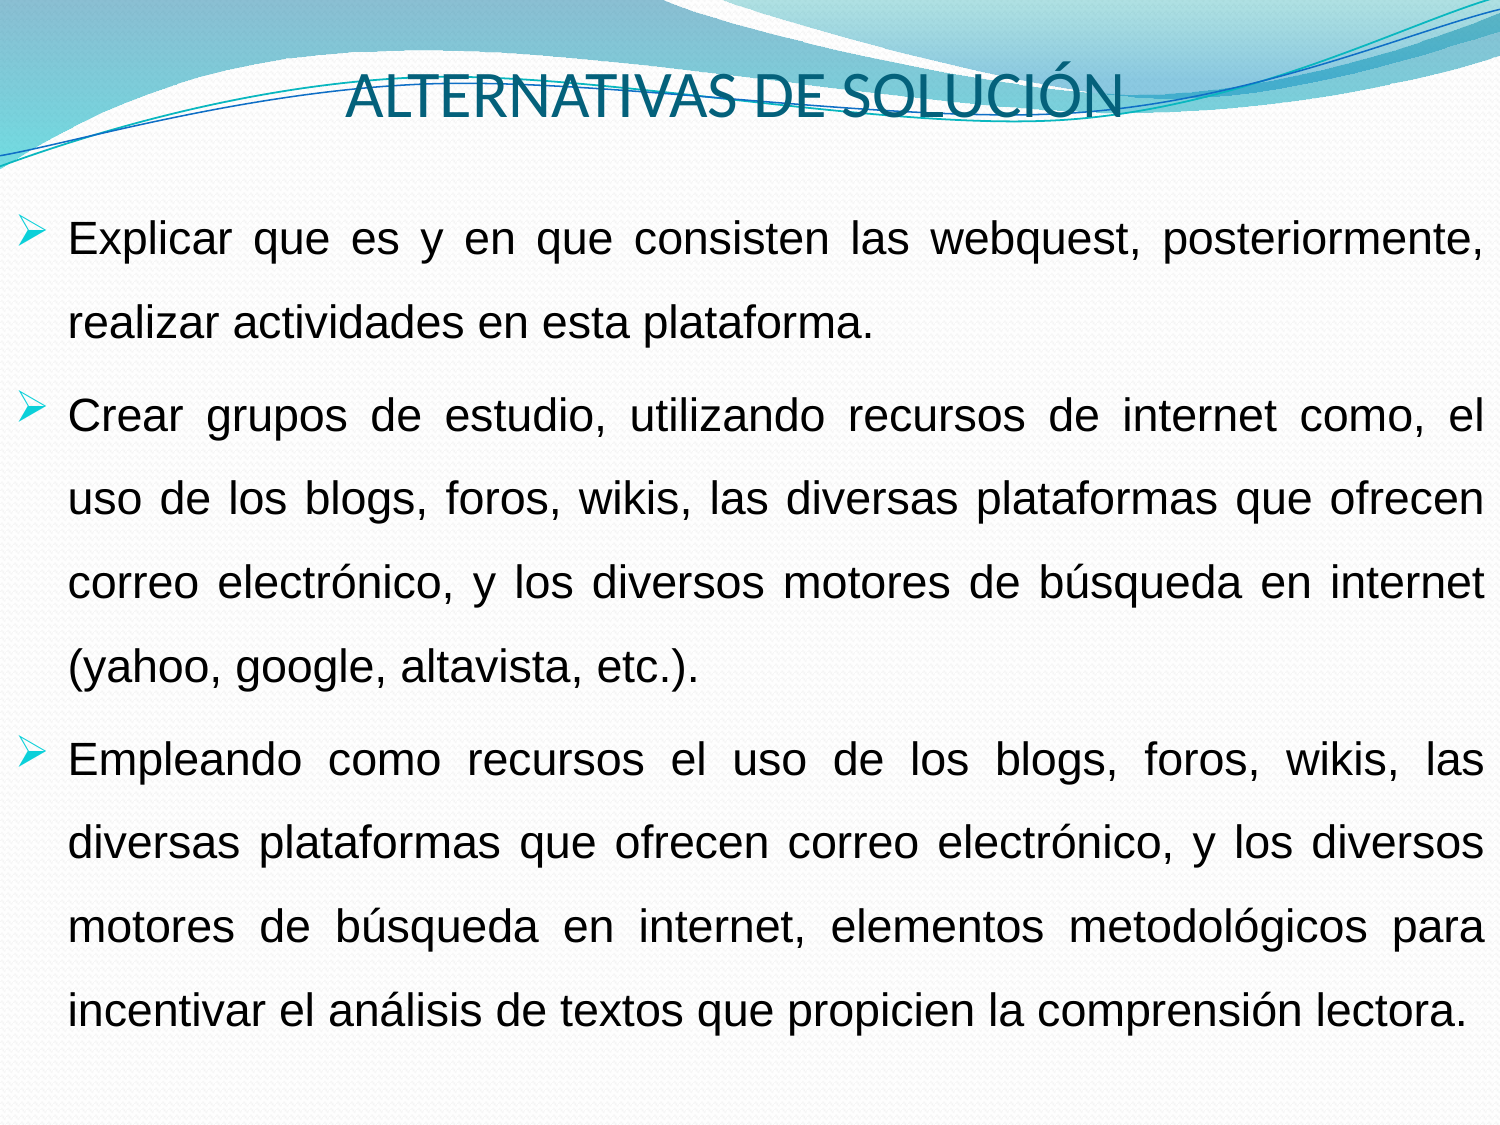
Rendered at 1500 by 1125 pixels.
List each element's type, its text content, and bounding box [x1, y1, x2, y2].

title ALTERNATIVAS DE SOLUCIÓN [60, 12, 1411, 132]
list Explicar que es y en que consisten las webquest, posteriormente, realizar actividades en esta plataforma. Crear grupos de estudio, utilizando recursos de internet como, el uso de los blogs, foros, wikis, las diversas plataformas que ofrecen correo electrónico, y los diversos motores de búsqueda en internet (yahoo, google, altavista, etc.). Empleando como recursos el uso de los blogs, foros, wikis, las diversas plataformas que ofrecen correo electrónico, y los diversos motores de búsqueda en internet, elementos metodológicos para incentivar el análisis de textos que propicien la comprensión lectora. [0, 172, 1500, 1125]
